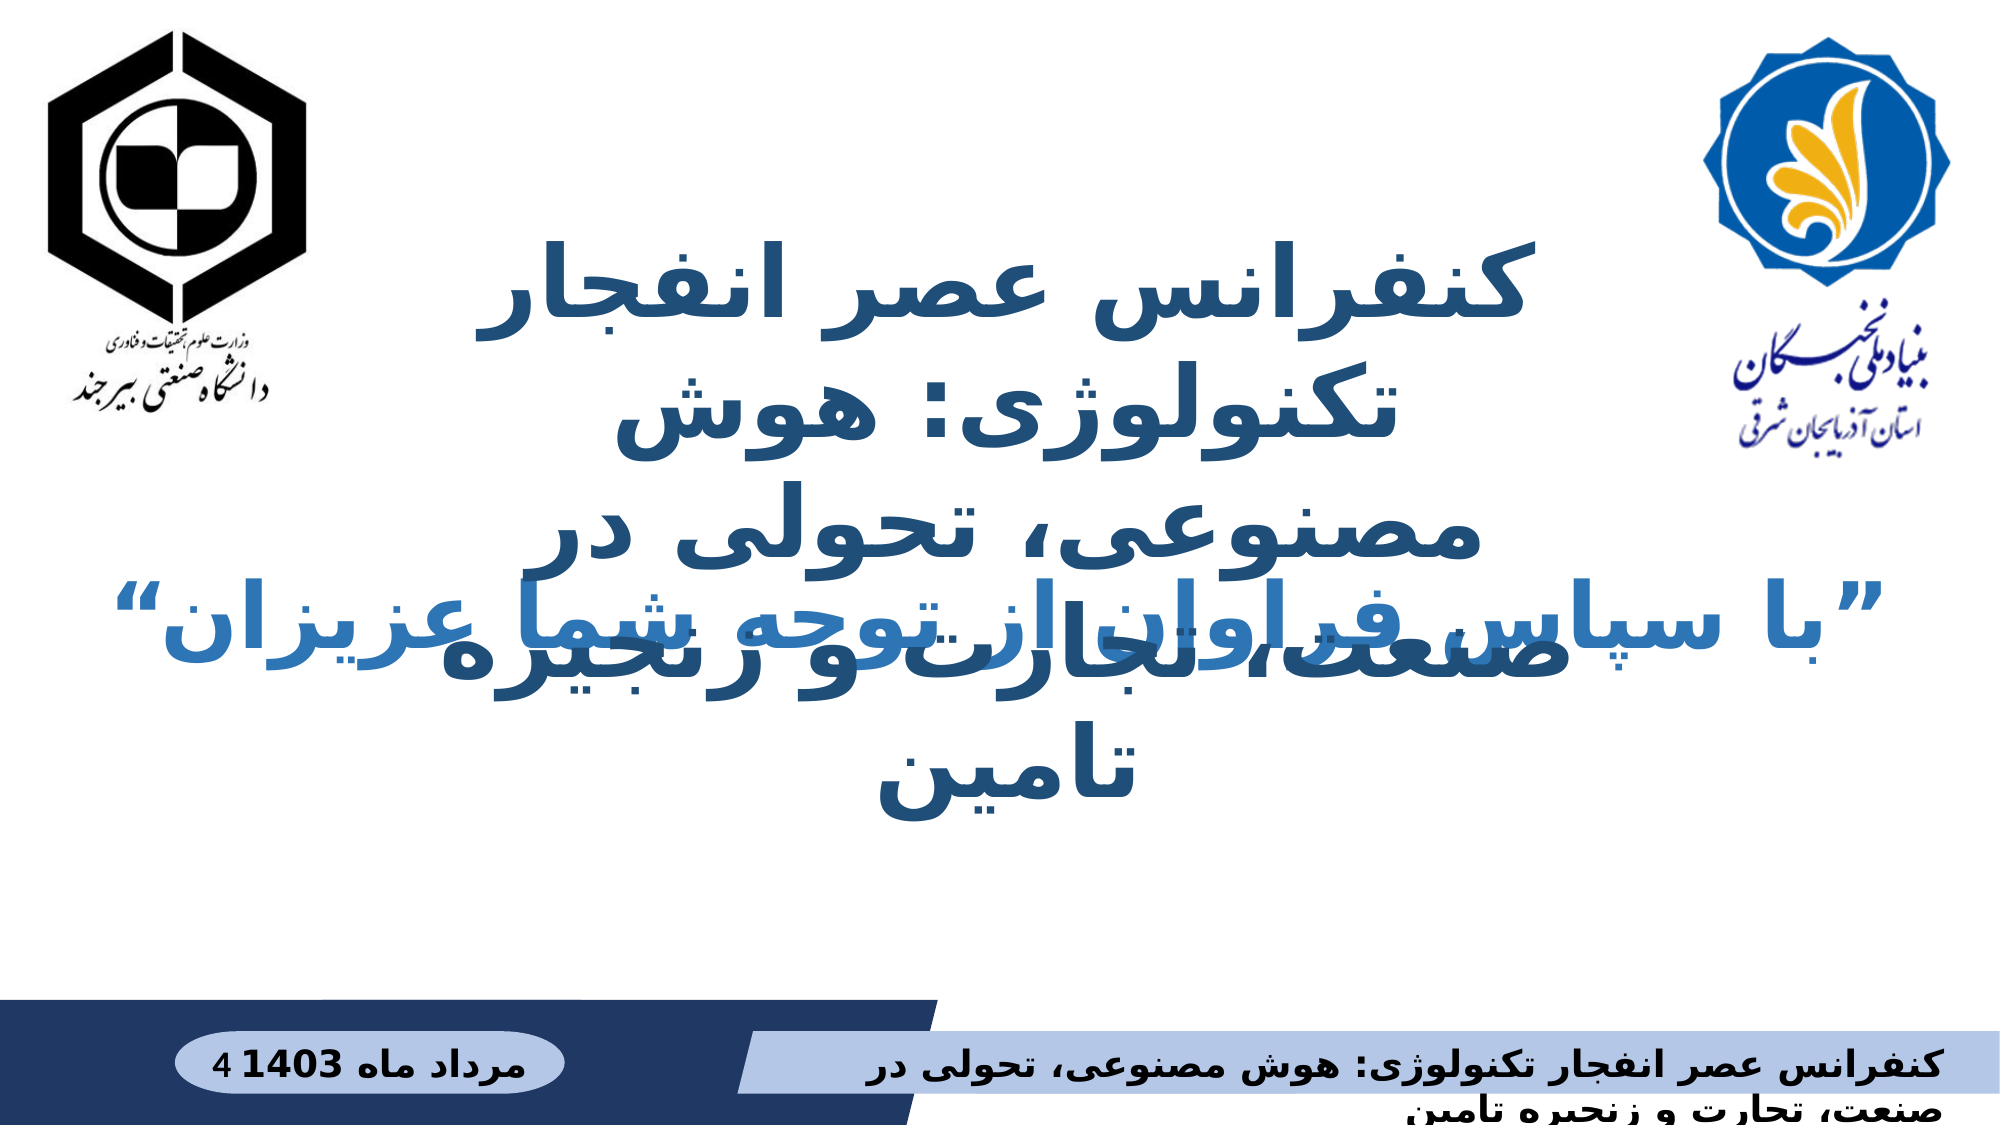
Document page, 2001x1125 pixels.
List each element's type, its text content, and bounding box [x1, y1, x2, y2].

picture [41, 28, 310, 415]
title “با سپاس فراوان از توجه شما عزیزان” [87, 484, 410, 675]
title “با سپاس فراوان از توجه شما عزیزان” [1606, 484, 1912, 675]
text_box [737, 1031, 2000, 1094]
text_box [0, 999, 938, 1125]
text_box کنفرانس عصر انفجار تکنولوژی: هوش مصنوعی، تحولی در صنعت، تجارت و زنجیره تامین [938, 1094, 1960, 1125]
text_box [1662, 28, 1987, 470]
text_box کنفرانس عصر انفجار تکنولوژی: هوش مصنوعی، تحولی در صنعت، تجارت و زنجیره تامین [410, 210, 1606, 825]
